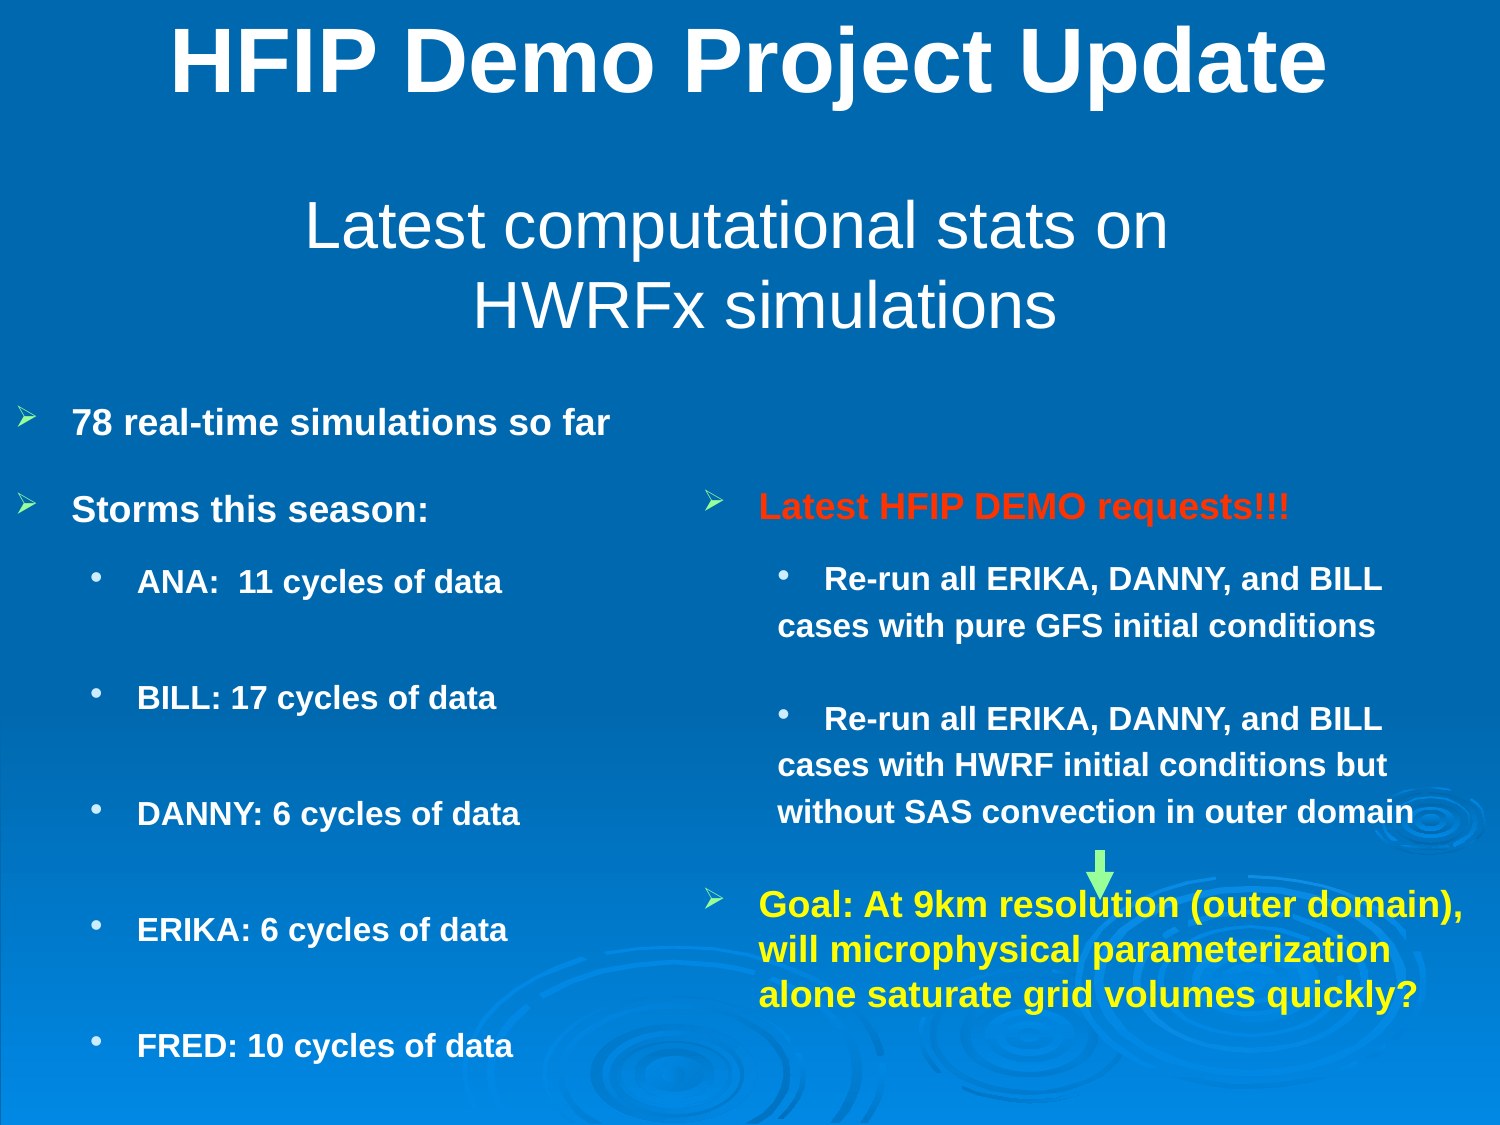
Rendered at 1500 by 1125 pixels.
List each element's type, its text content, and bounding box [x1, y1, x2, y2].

text_box Latest HFIP DEMO requests!!! Re-run all ERIKA, DANNY, and BILL cases with pure GFS initial conditions Re-run all ERIKA, DANNY, and BILL cases with HWRF initial conditions but without SAS convection in outer domain Goal: At 9km resolution (outer domain), will microphysical parameterization alone saturate grid volumes quickly? [687, 449, 1500, 1125]
text_box Latest computational stats on HWRFx simulations [174, 174, 1300, 338]
list 78 real-time simulations so far Storms this season: ANA: 11 cycles of data BILL: 17 cycles of data DANNY: 6 cycles of data ERIKA: 6 cycles of data FRED: 10 cycles of data INVESTs: 28 cycles of data [0, 362, 726, 1125]
title HFIP Demo Project Update [74, 24, 1426, 88]
text_box [1093, 849, 1107, 901]
